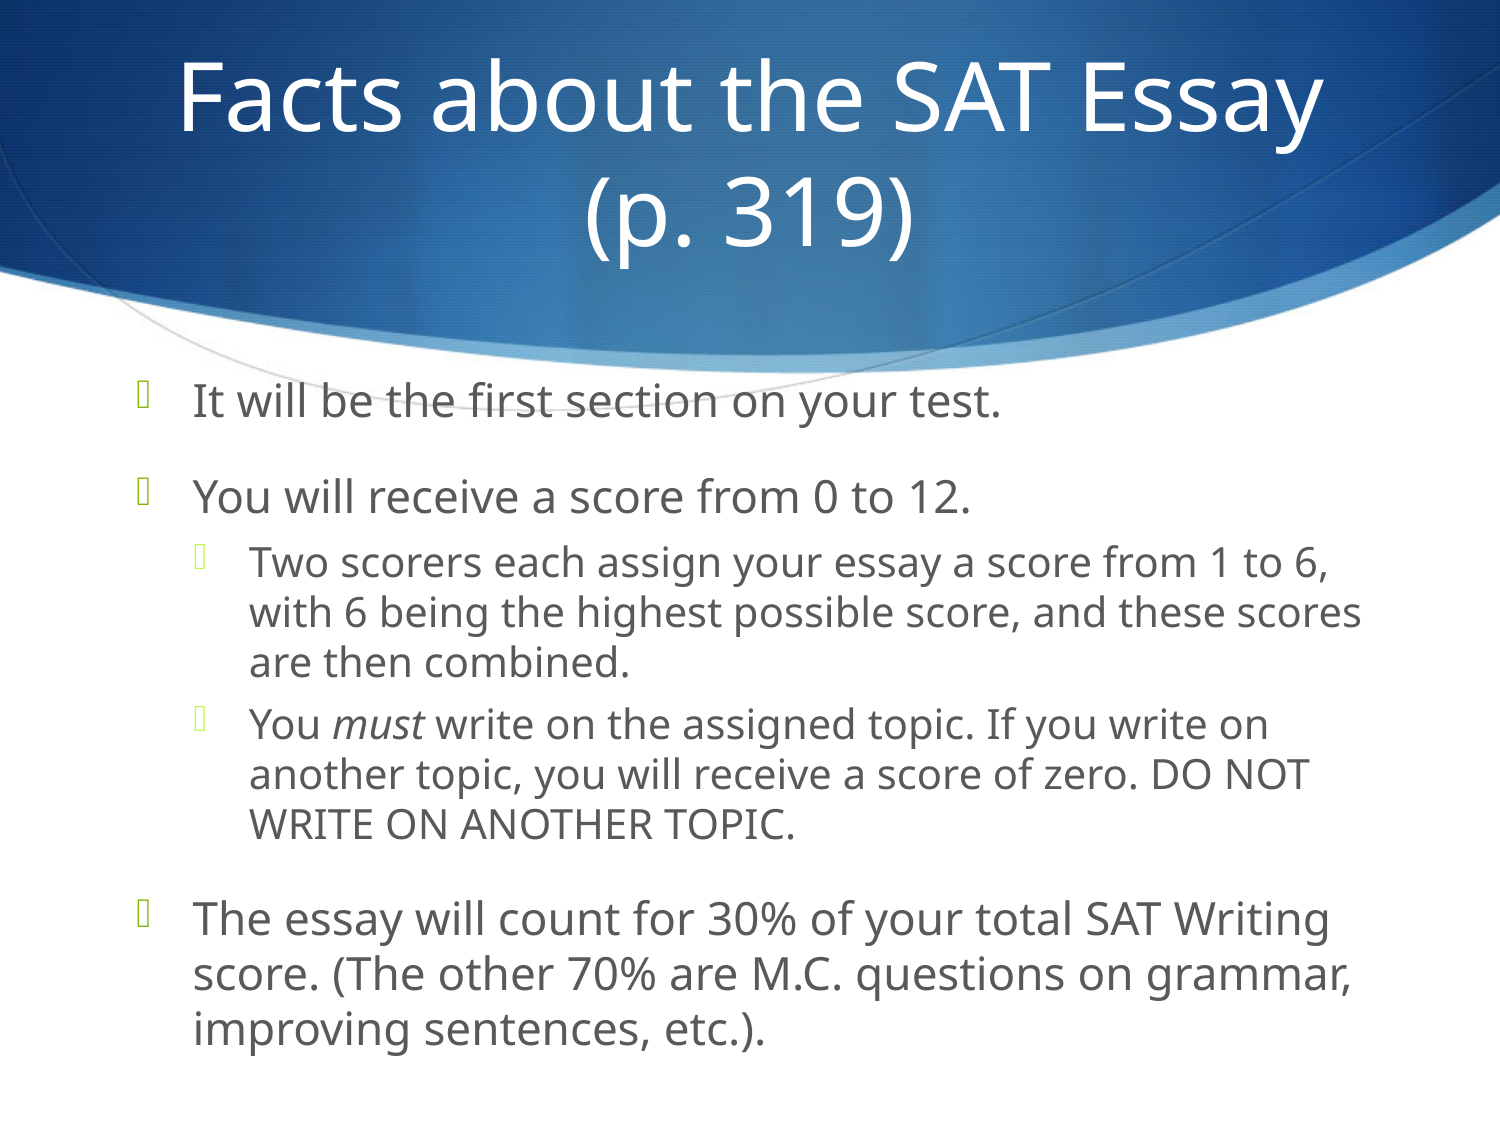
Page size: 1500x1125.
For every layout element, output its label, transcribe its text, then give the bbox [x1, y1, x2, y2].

title Facts about the SAT Essay (p. 319) [74, 56, 1426, 245]
list It will be the first section on your test. You will receive a score from 0 to 12. Two scorers each assign your essay a score from 1 to 6, with 6 being the highest possible score, and these scores are then combined. You must write on the assigned topic. If you write on another topic, you will receive a score of zero. DO NOT WRITE ON ANOTHER TOPIC. The essay will count for 30% of your total SAT Writing score. (The other 70% are M.C. questions on grammar, improving sentences, etc.). [121, 363, 1379, 1077]
picture [0, 0, 1500, 1125]
